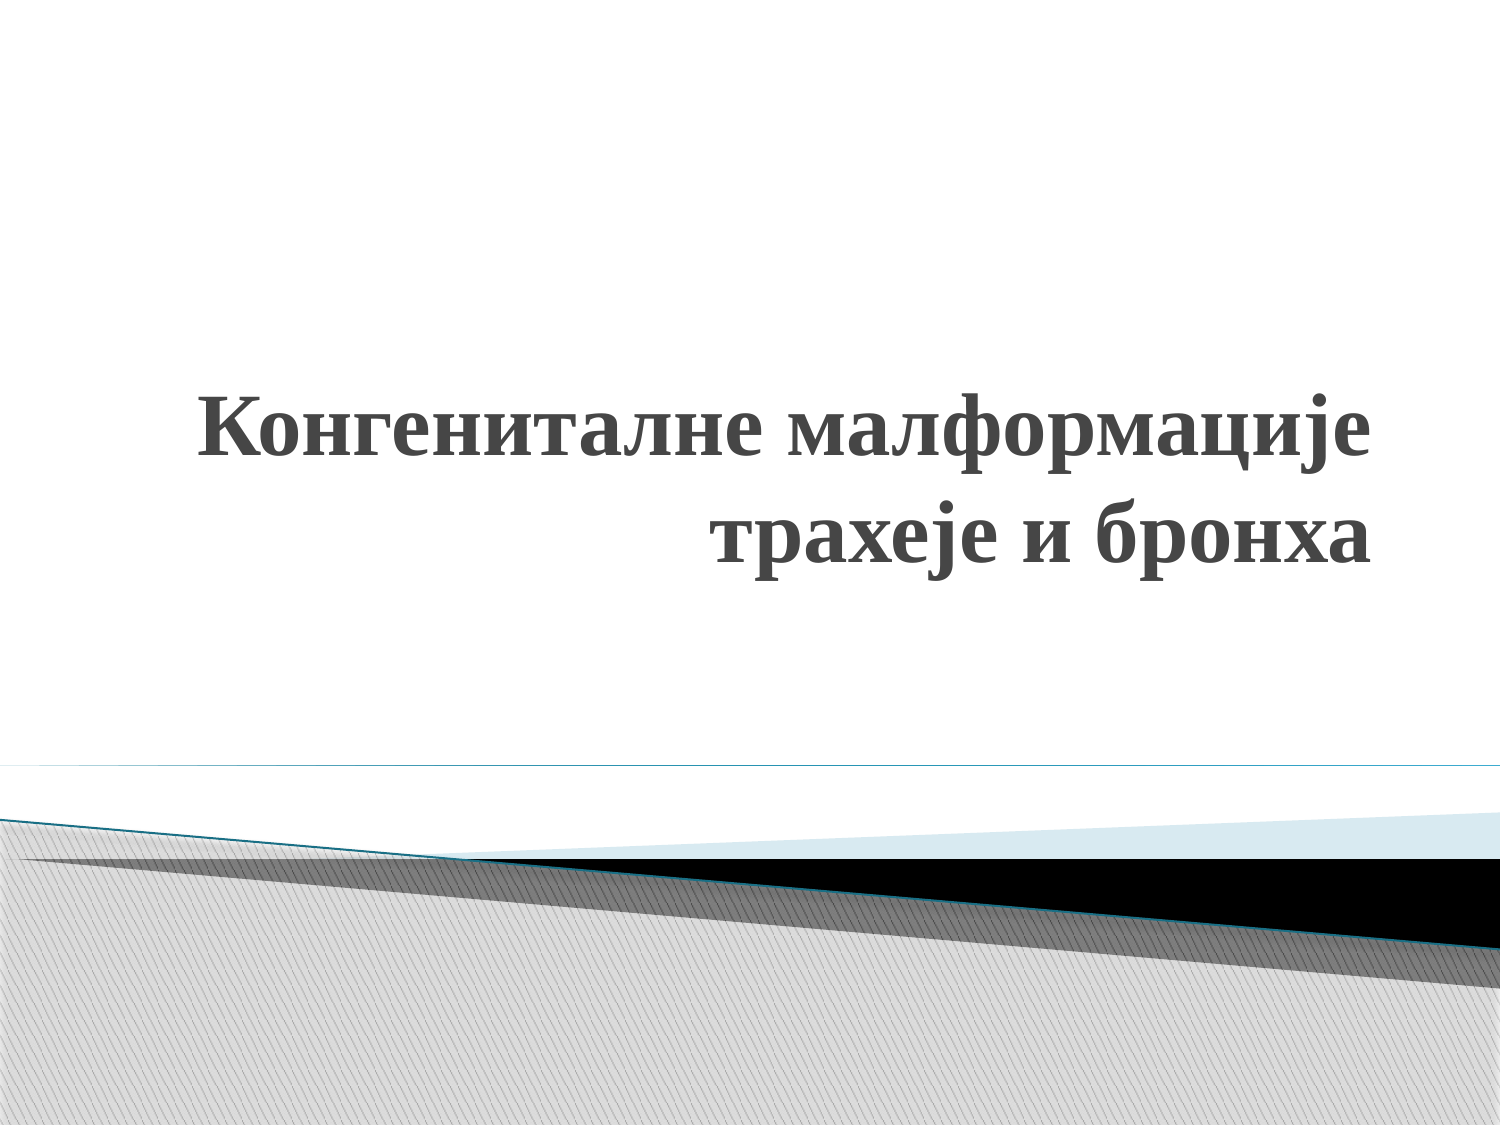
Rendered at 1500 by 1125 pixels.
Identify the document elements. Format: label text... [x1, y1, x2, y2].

title Конгениталне малформације трахеје и бронха [112, 287, 1388, 588]
picture [5, 859, 1500, 989]
